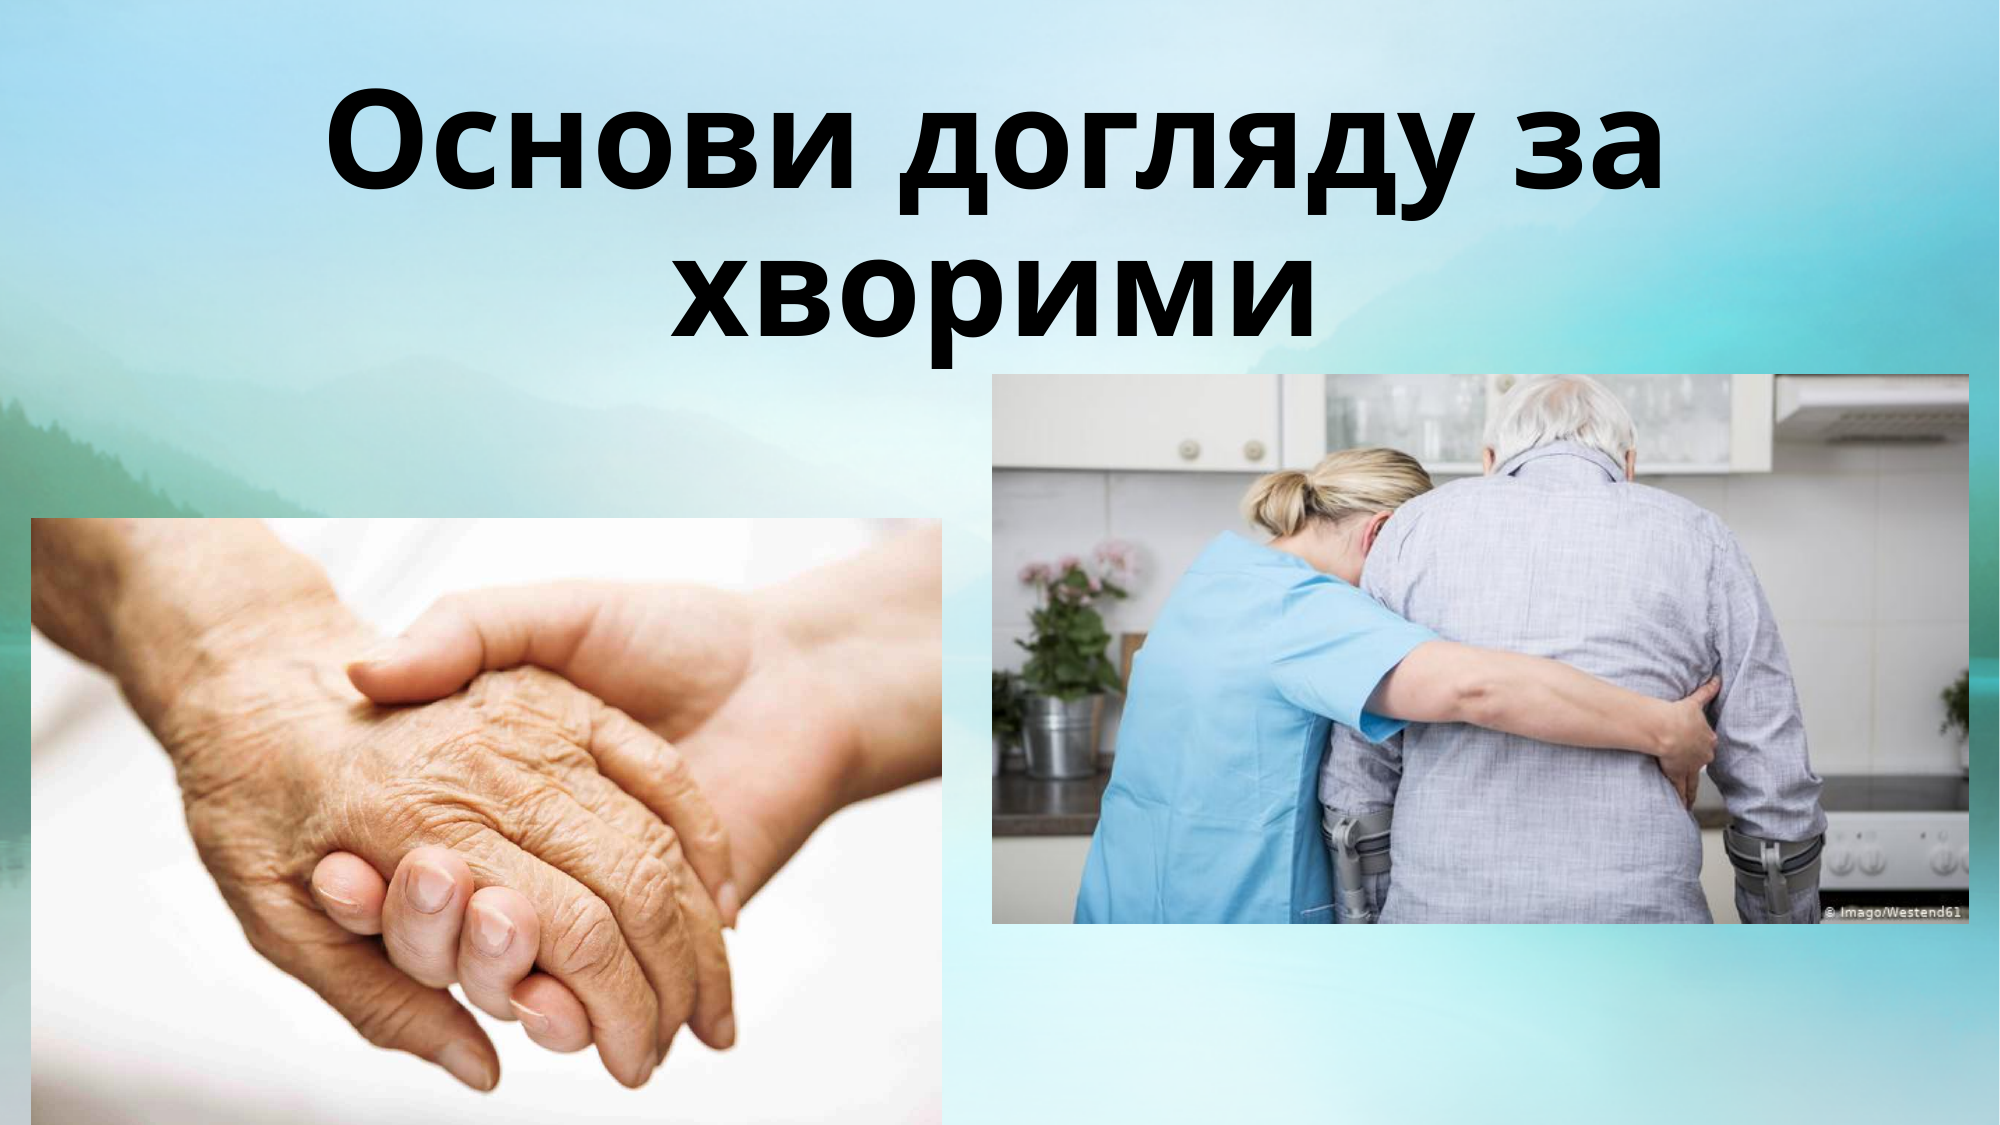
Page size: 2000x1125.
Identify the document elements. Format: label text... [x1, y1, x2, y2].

picture [0, 0, 2000, 1125]
title Основи догляду за хворими [302, 19, 1691, 374]
